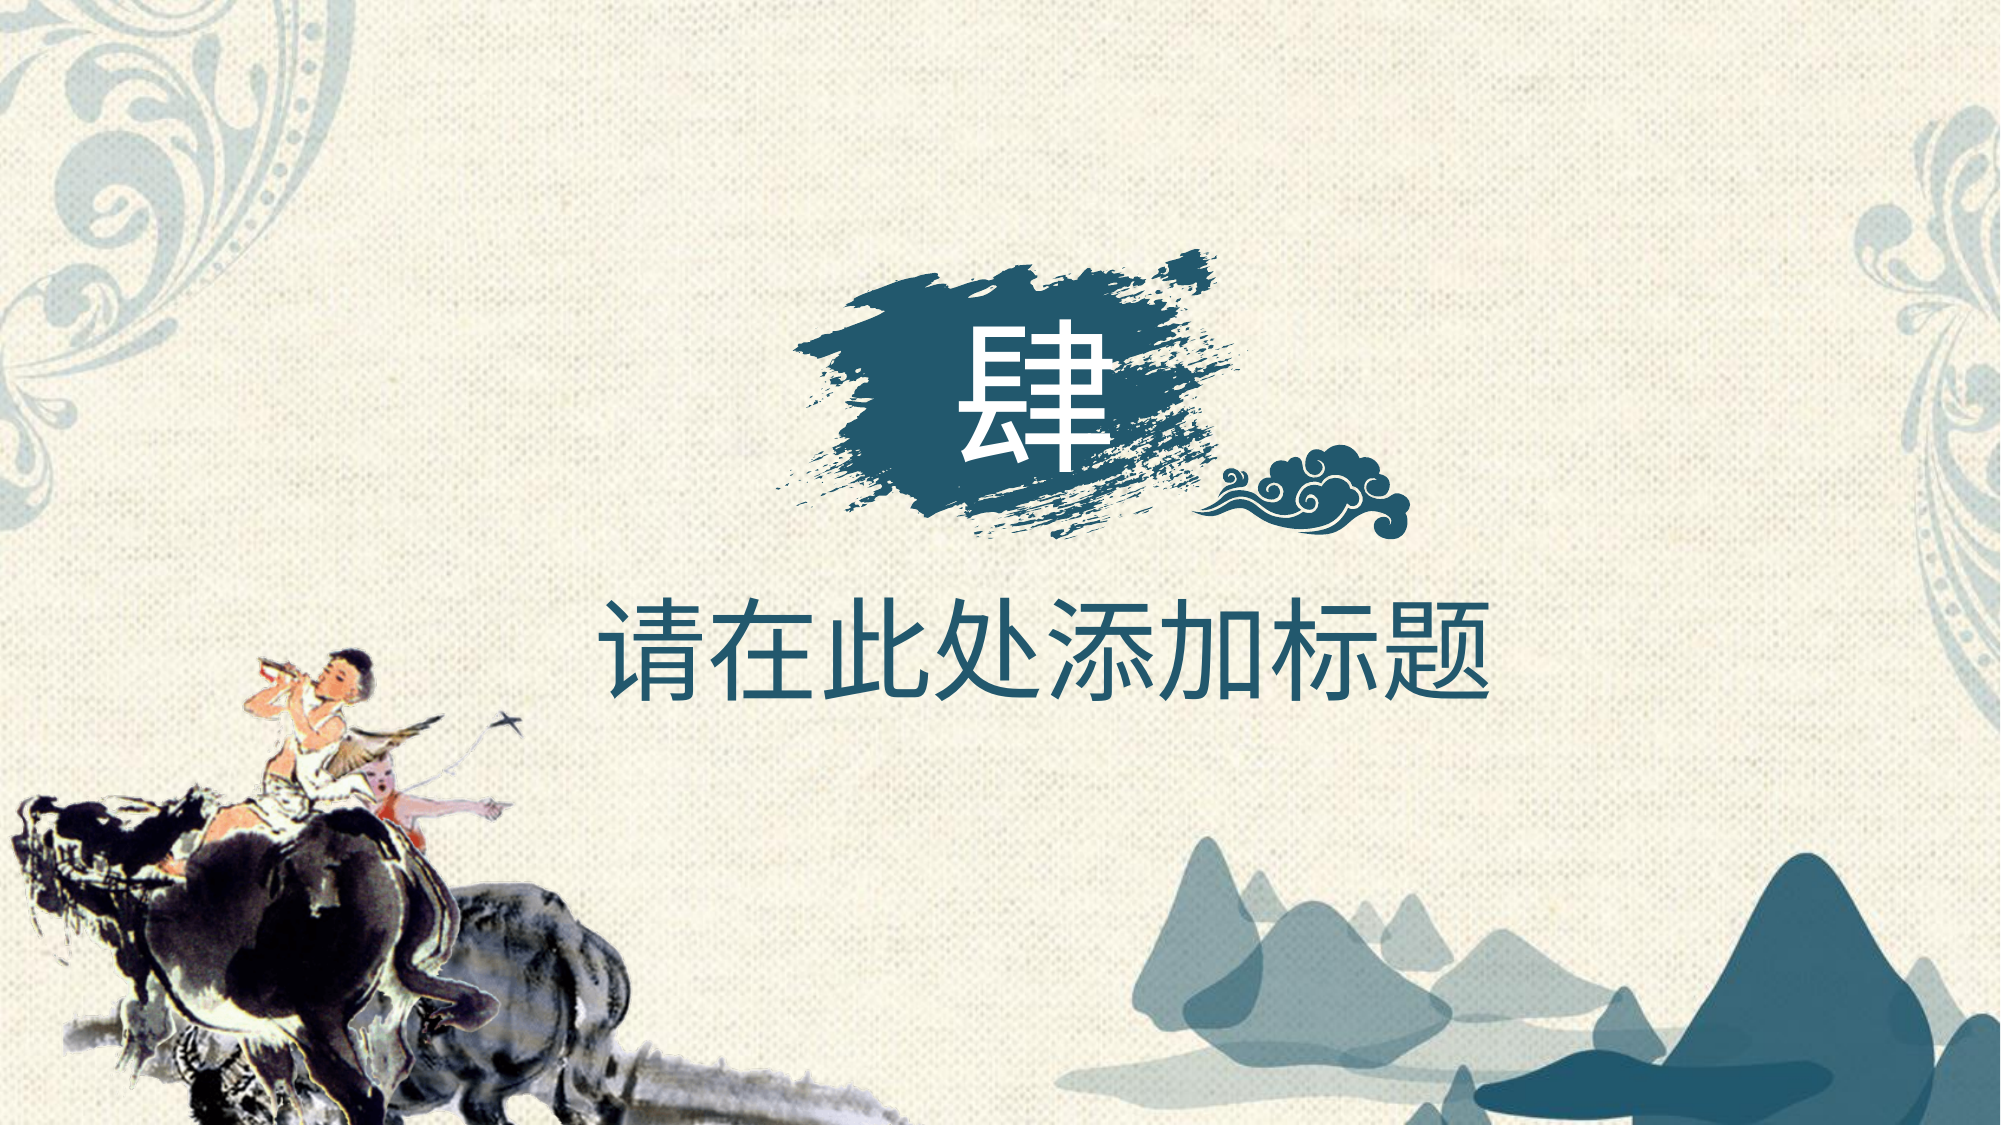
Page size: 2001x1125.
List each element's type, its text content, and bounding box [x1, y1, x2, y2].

text_box [1215, 343, 1235, 350]
text_box 肆 [937, 301, 1088, 486]
text_box [792, 264, 1233, 530]
picture [0, 0, 2001, 1125]
text_box 请在此处添加标题 [488, 555, 1600, 740]
text_box [1050, 514, 1111, 540]
text_box [973, 531, 983, 535]
text_box [1151, 248, 1218, 296]
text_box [1191, 438, 1420, 541]
